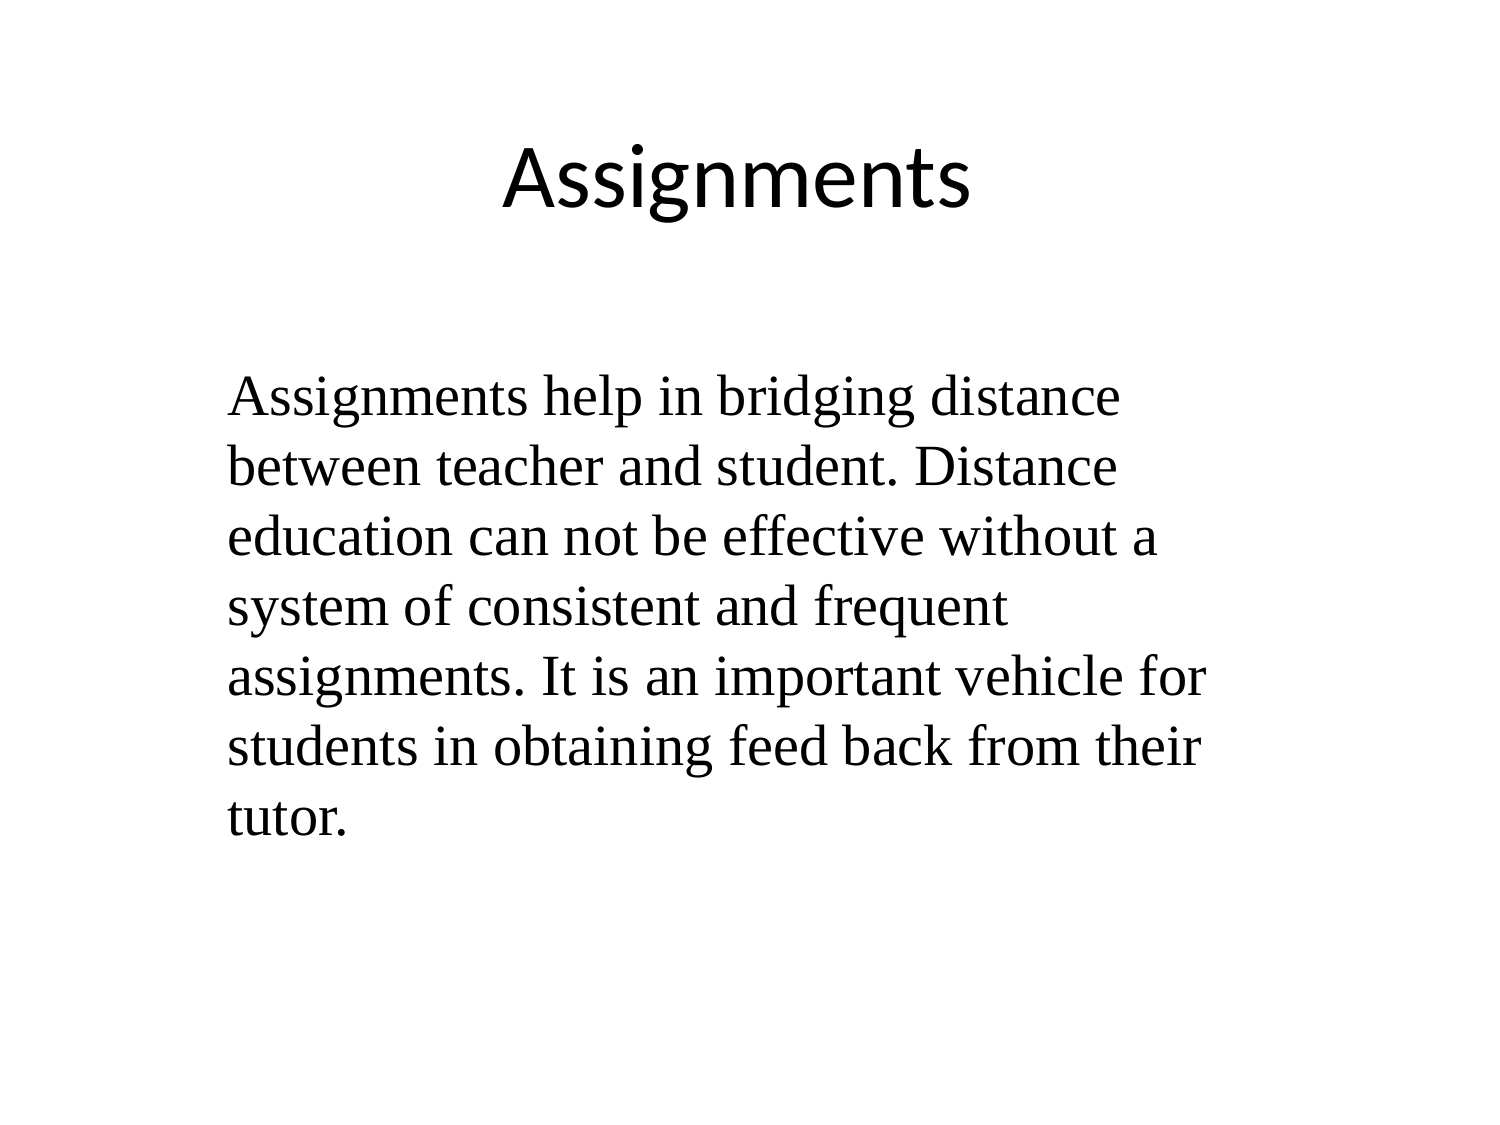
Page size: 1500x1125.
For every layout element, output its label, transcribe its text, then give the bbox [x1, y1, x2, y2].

title Assignments [99, 50, 1375, 292]
subtitle Assignments help in bridging distance between teacher and student. Distance education can not be effective without a system of consistent and frequent assignments. It is an important vehicle for students in obtaining feed back from their tutor. [212, 350, 1263, 925]
